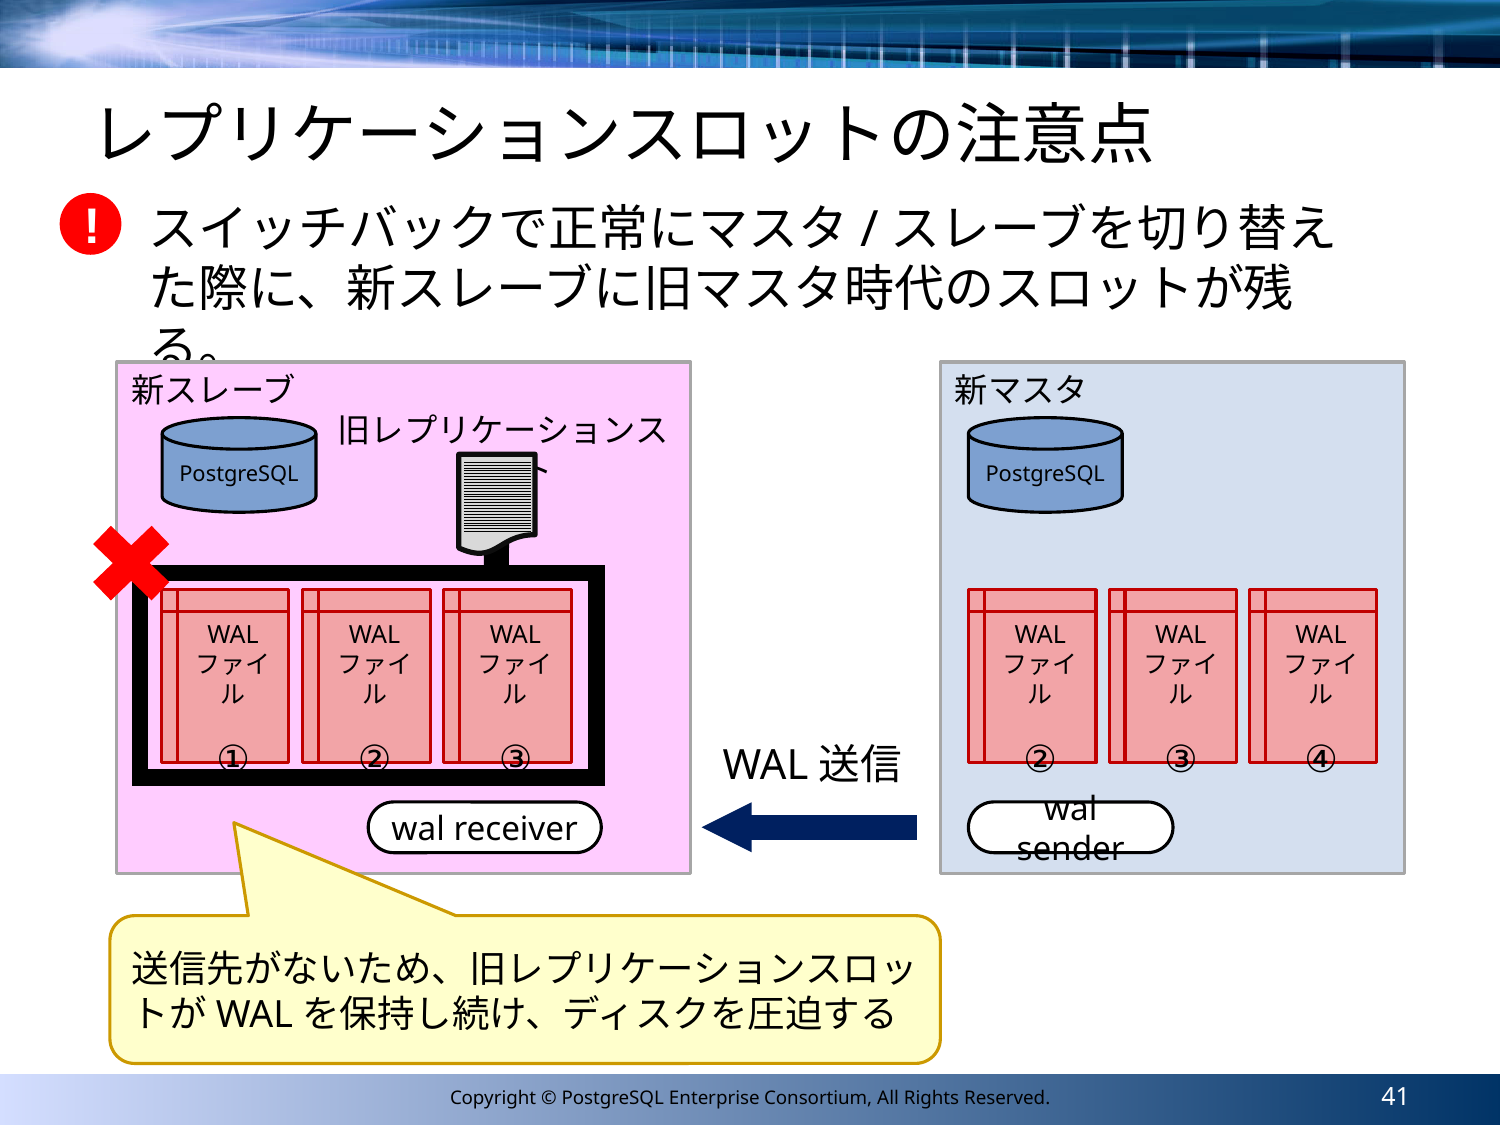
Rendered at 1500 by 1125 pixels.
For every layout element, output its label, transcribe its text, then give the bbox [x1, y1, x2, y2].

text_box ! [57, 190, 124, 257]
text_box 送信先がないため、旧レプリケーションスロットがWALを保持し続け、ディスクを圧迫する [107, 820, 943, 1066]
title レプリケーションスロットの注意点 [74, 81, 1426, 183]
slide_number 41 [1074, 1074, 1426, 1123]
text_box 新スレーブ [115, 497, 693, 876]
text_box [138, 571, 598, 780]
text_box PostgreSQL [160, 415, 318, 515]
list スイッチバックで正常にマスタ/スレーブを切り替えた際に、新スレーブに旧マスタ時代のスロットが残る。 [133, 188, 1378, 351]
text_box WAL ファイル ③ [1107, 588, 1239, 765]
text_box WAL ファイル ② [301, 588, 433, 765]
text_box WAL ファイル ④ [1247, 588, 1379, 765]
text_box WAL送信 [707, 730, 917, 795]
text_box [458, 453, 536, 555]
text_box 新マスタ [938, 360, 1406, 876]
text_box 新スレーブ [115, 360, 693, 571]
text_box WAL ファイル ③ [441, 588, 573, 765]
text_box [91, 523, 172, 603]
picture [0, 0, 1500, 68]
text_box wal receiver [366, 799, 604, 855]
text_box WAL ファイル ② [966, 588, 1098, 765]
text_box PostgreSQL [966, 415, 1125, 515]
text_box 旧レプリケーションスロット [292, 401, 715, 497]
text_box wal sender [966, 799, 1176, 855]
